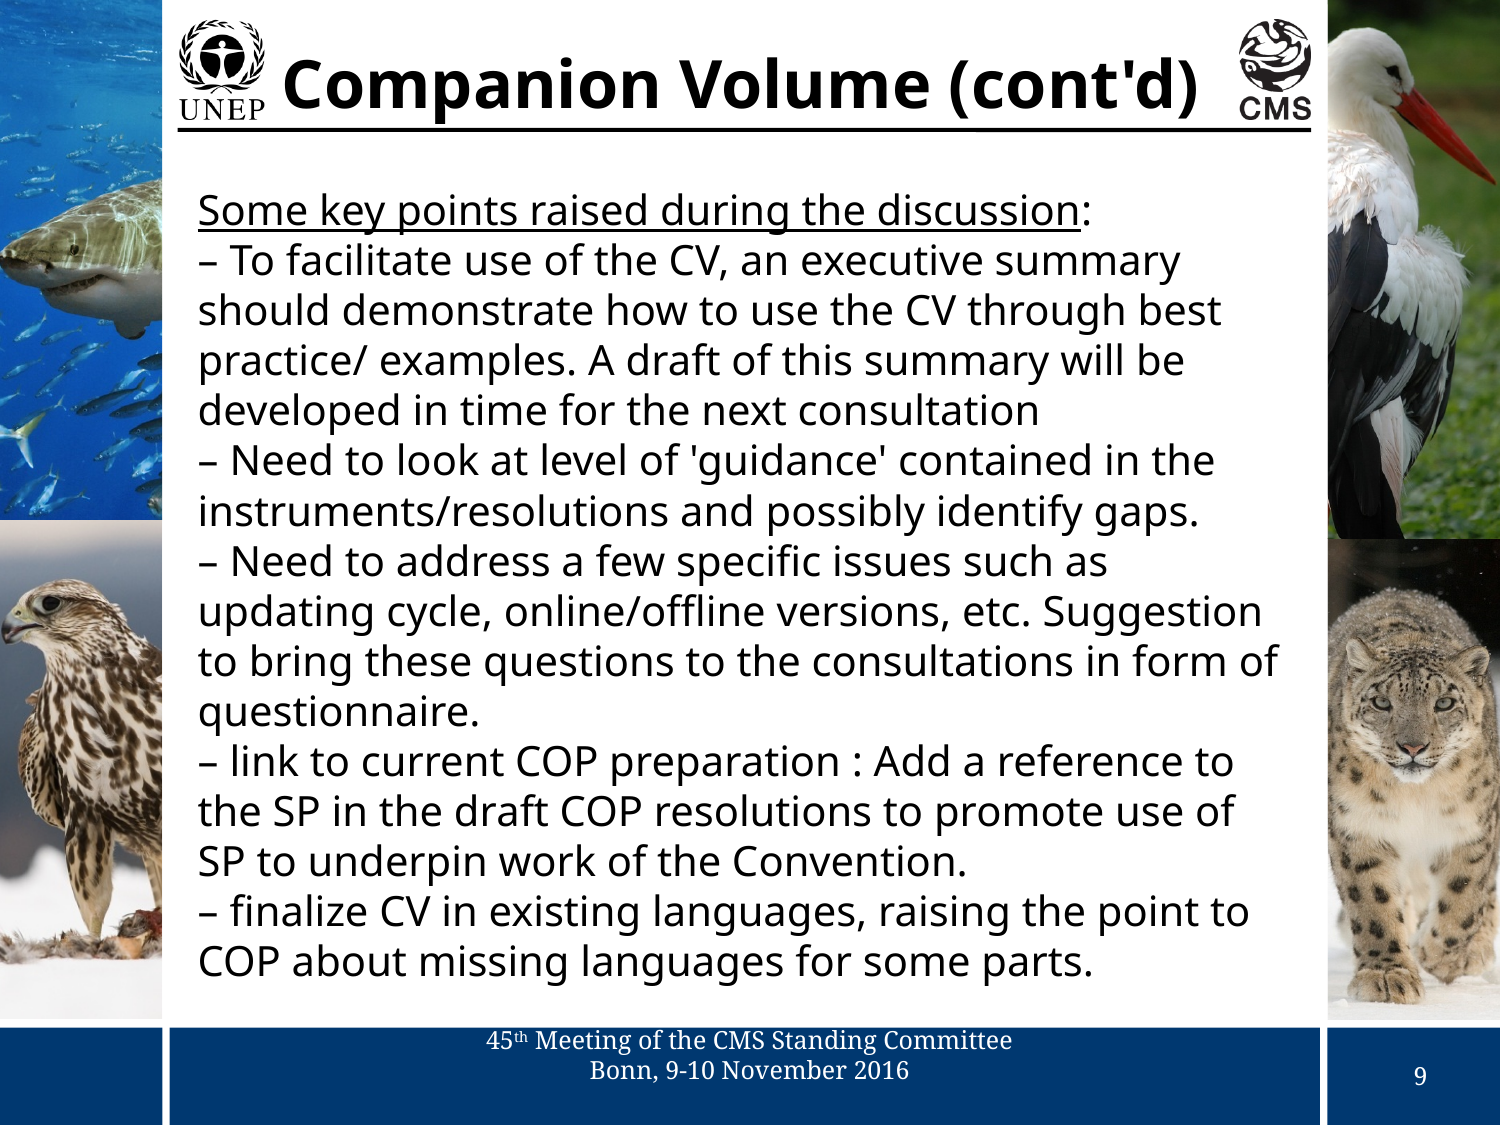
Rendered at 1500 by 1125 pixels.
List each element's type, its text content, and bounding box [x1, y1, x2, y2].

picture [0, 0, 163, 1019]
text_box Some key points raised during the discussion: – To facilitate use of the CV, an executive summary should demonstrate how to use the CV through best practice/ examples. A draft of this summary will be developed in time for the next consultation – Need to look at level of 'guidance' contained in the instruments/resolutions and possibly identify gaps. – Need to address a few specific issues such as updating cycle, online/offline versions, etc. Suggestion to bring these questions to the consultations in form of questionnaire. – link to current COP preparation : Add a reference to the SP in the draft COP resolutions to promote use of SP to underpin work of the Convention. – finalize CV in existing languages, raising the point to COP about missing languages for some parts. [182, 131, 1305, 1125]
picture [1327, 0, 1500, 1020]
text_box [183, 412, 1305, 1012]
text_box Companion Volume (cont'd) [180, 0, 1302, 164]
picture [1302, 19, 1311, 120]
